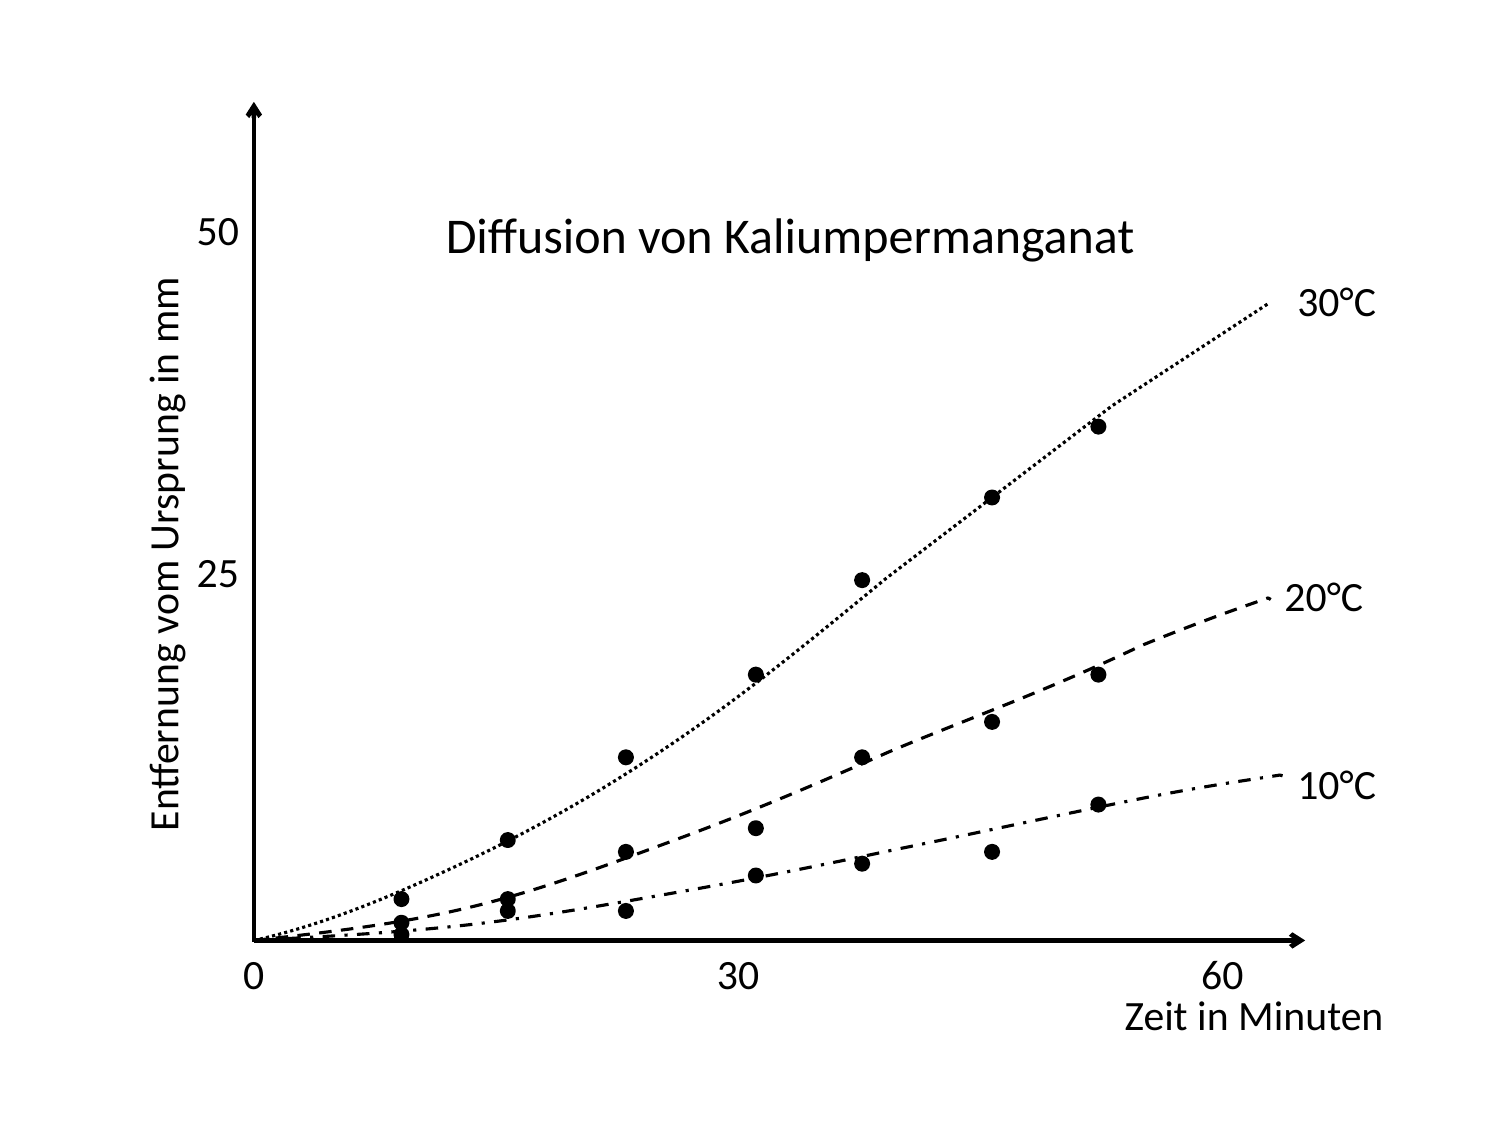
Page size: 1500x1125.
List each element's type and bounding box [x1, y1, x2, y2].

text_box [123, 101, 1401, 1048]
